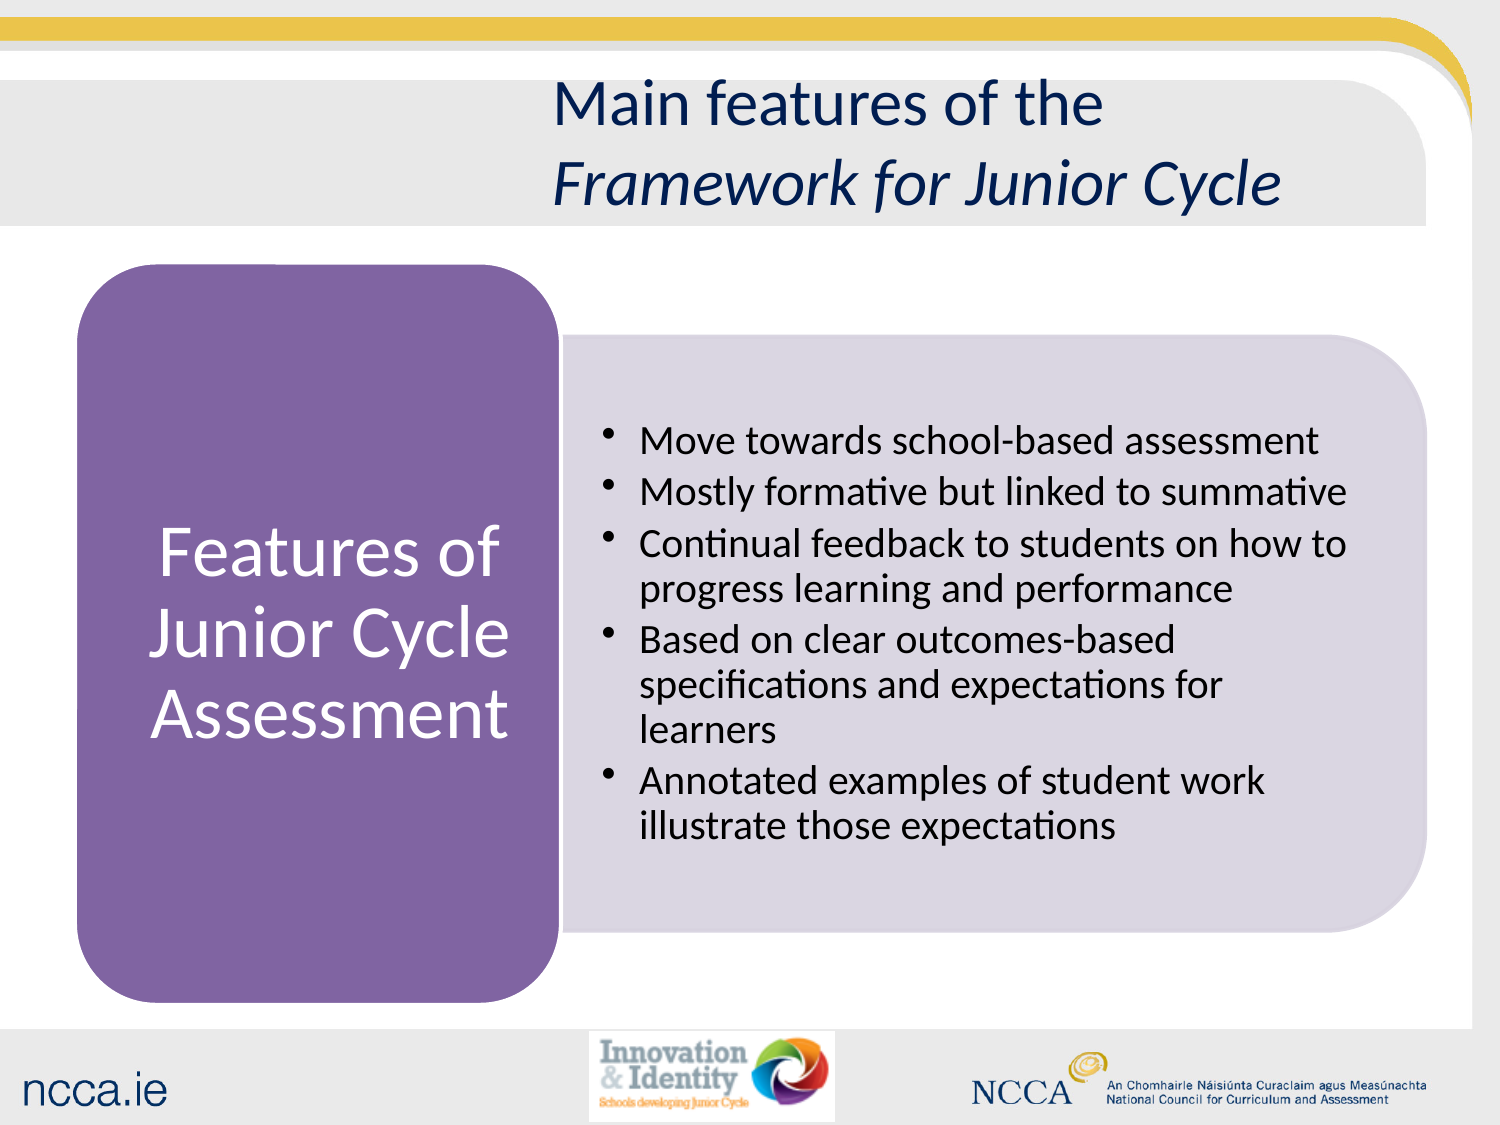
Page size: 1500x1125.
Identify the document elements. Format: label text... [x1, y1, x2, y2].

picture [0, 0, 1500, 1125]
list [74, 262, 1426, 1006]
title Main features of the Framework for Junior Cycle [537, 45, 1425, 233]
